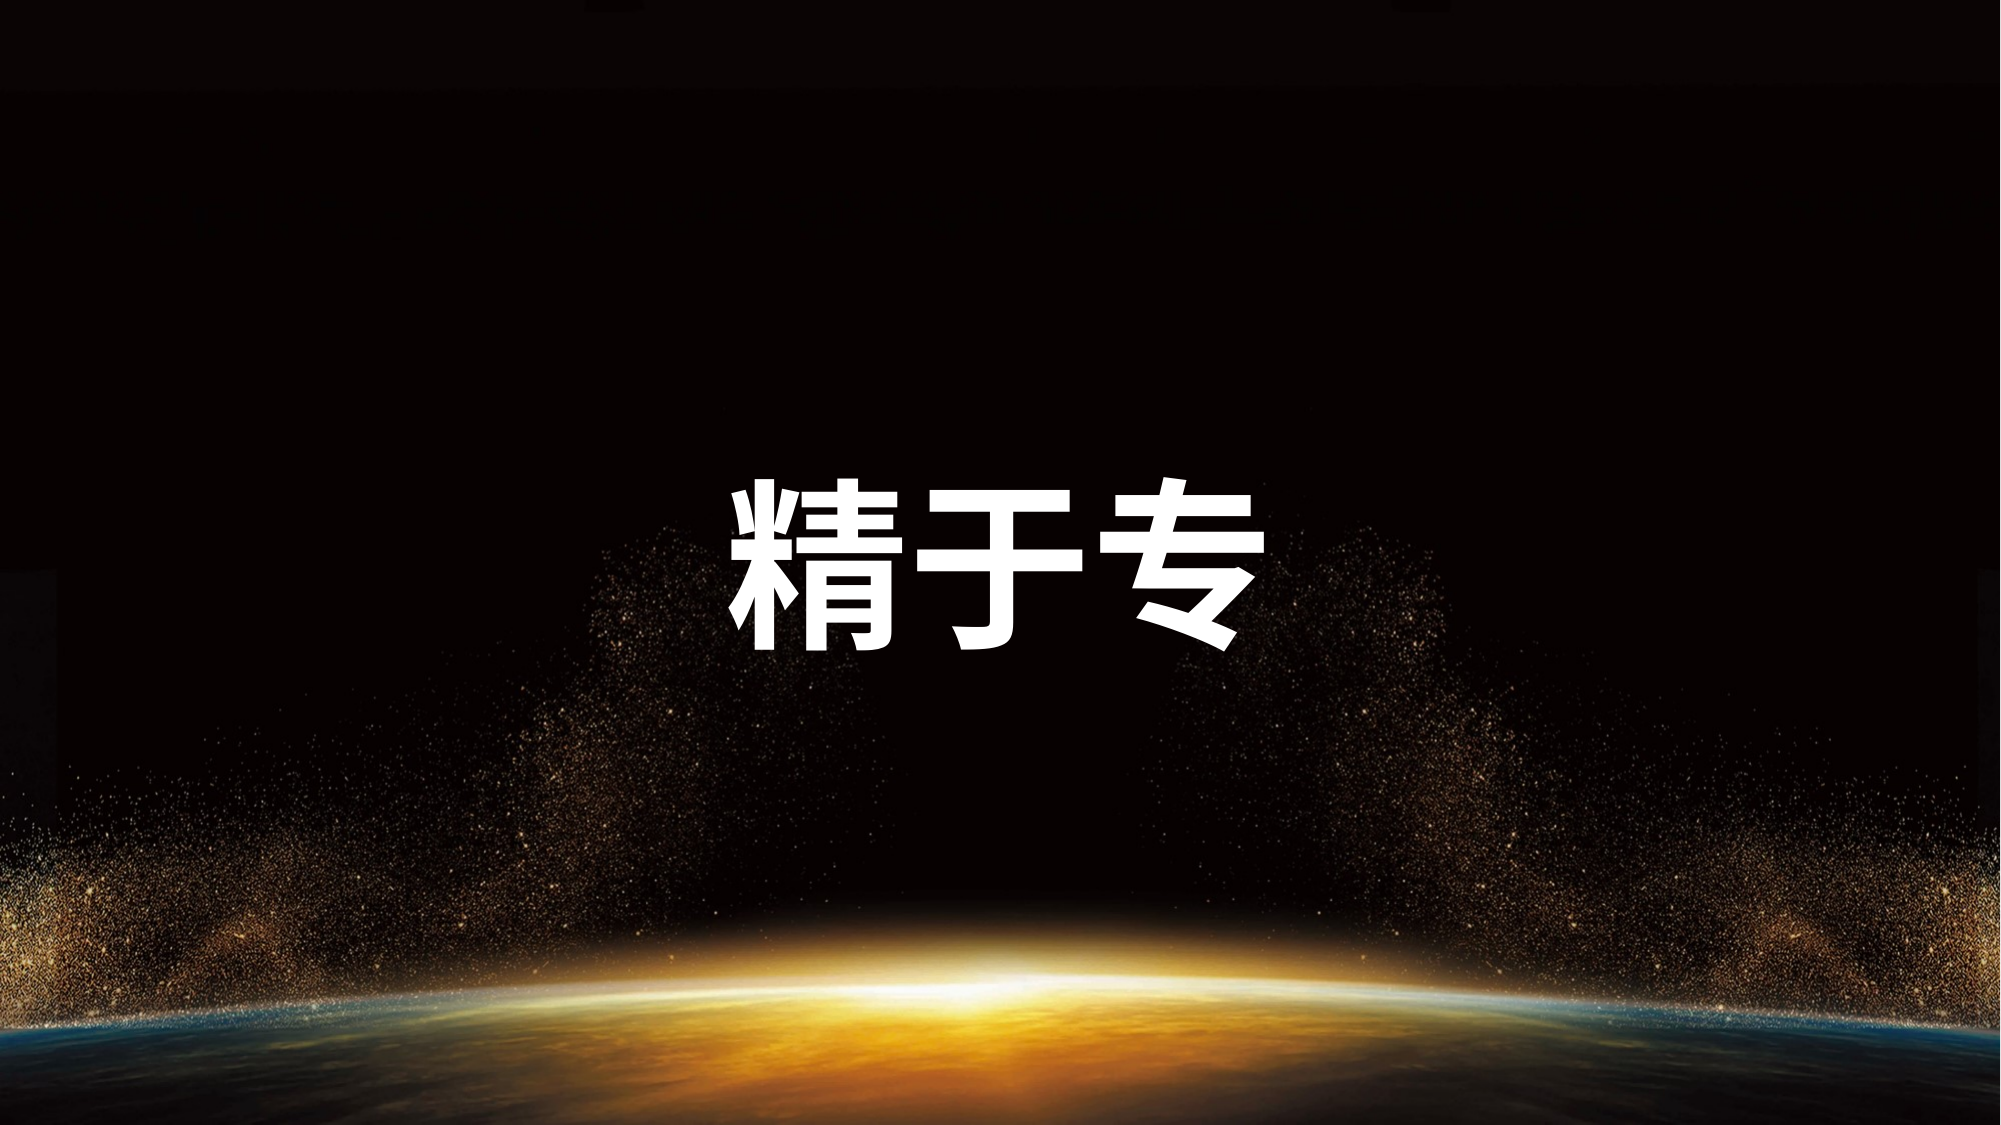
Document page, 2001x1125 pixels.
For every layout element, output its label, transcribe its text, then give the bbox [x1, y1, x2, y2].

picture [0, 0, 2001, 1125]
text_box 精于专 [710, 443, 1290, 679]
